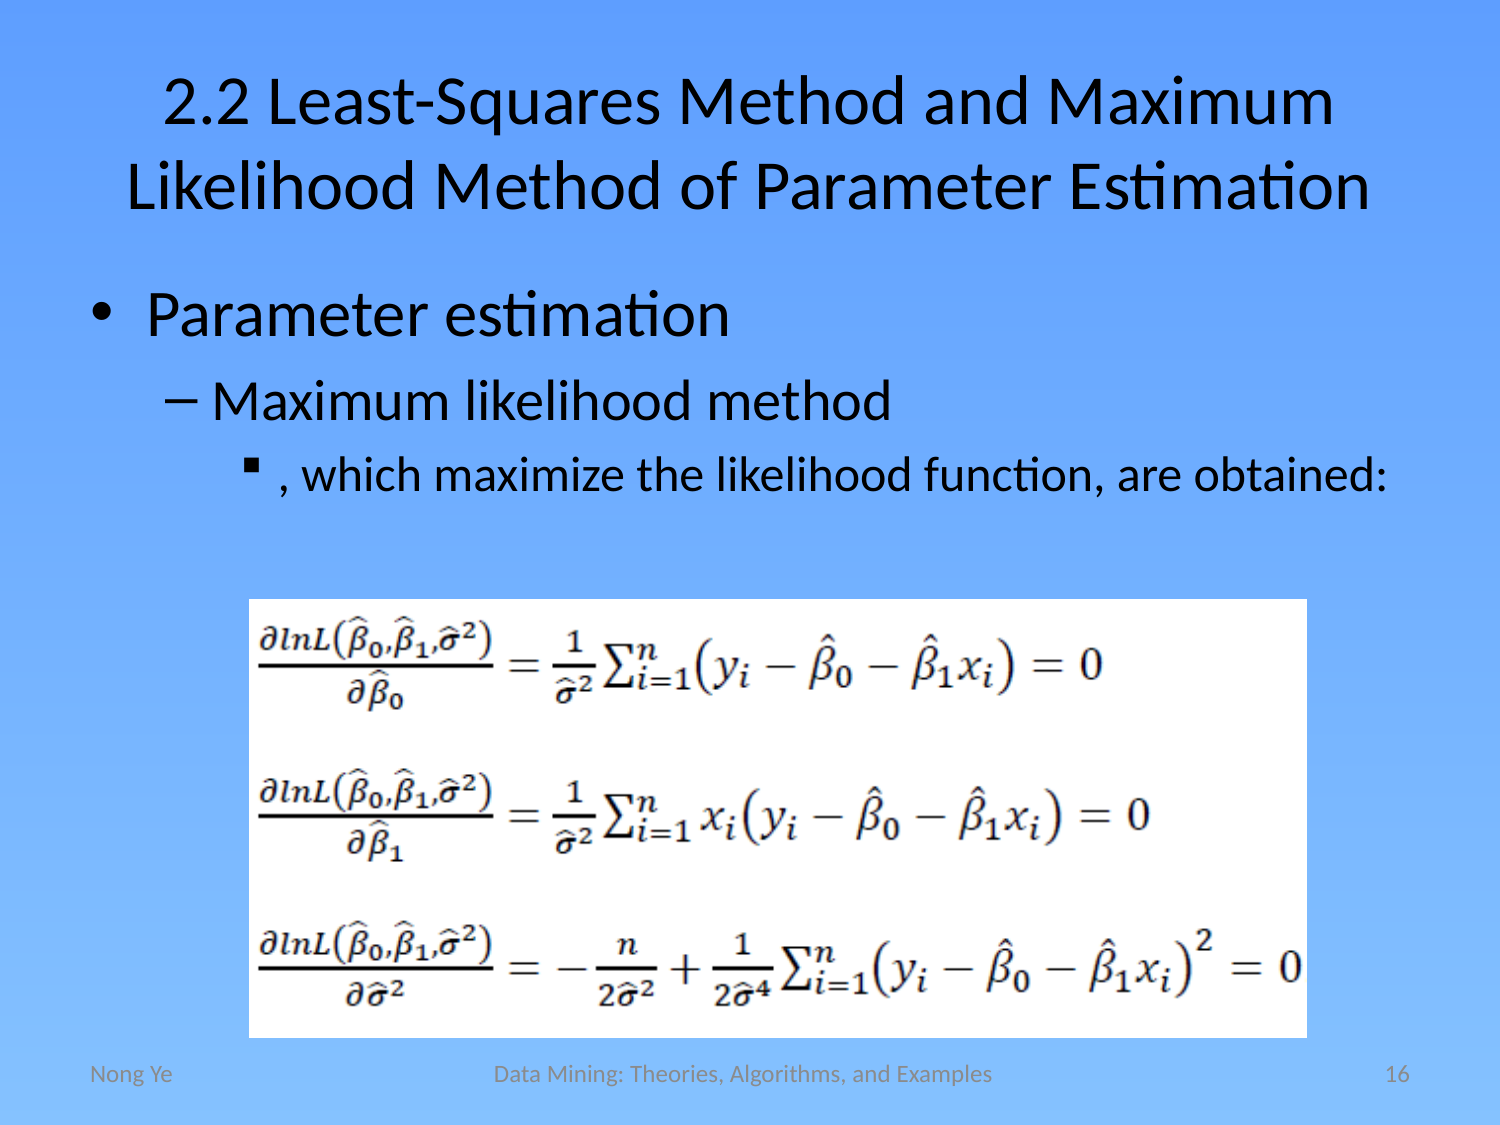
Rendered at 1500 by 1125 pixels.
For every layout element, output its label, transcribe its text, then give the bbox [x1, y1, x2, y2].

slide_number Nong Ye [75, 1042, 425, 1103]
slide_number 16 [1074, 1042, 1425, 1103]
title 2.2 Least-Squares Method and Maximum Likelihood Method of Parameter Estimation [75, 45, 1425, 233]
footer Data Mining: Theories, Algorithms, and Examples [450, 1046, 1038, 1103]
picture [249, 599, 1307, 1038]
